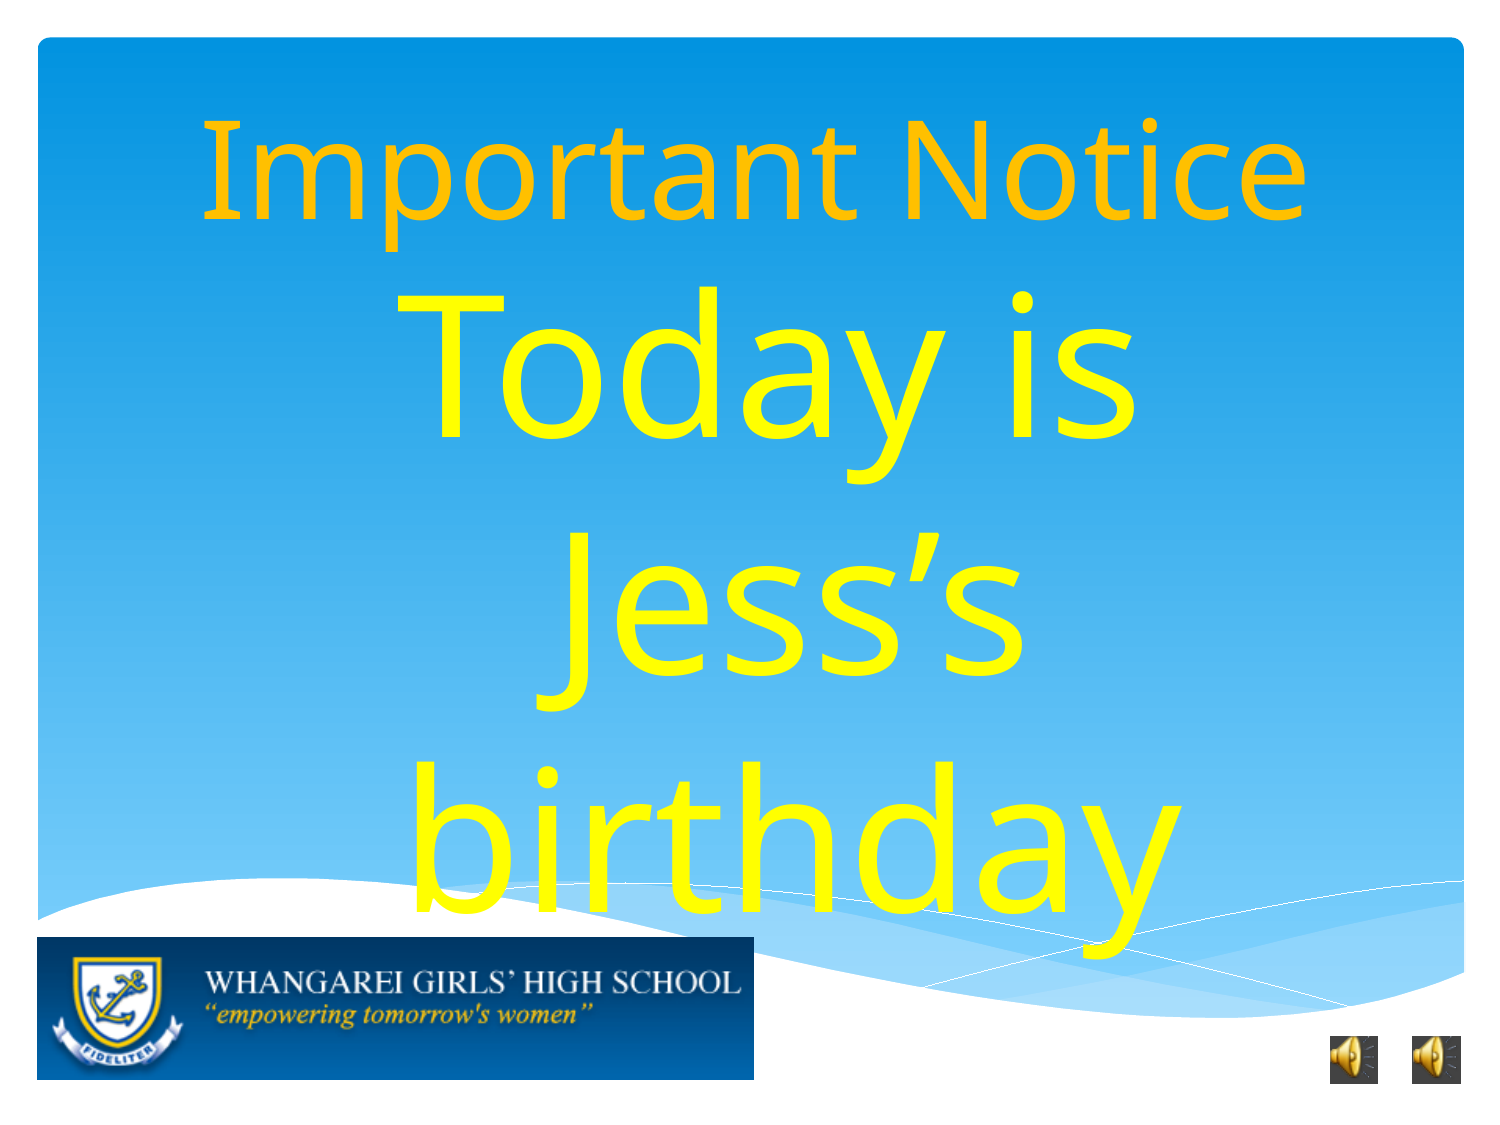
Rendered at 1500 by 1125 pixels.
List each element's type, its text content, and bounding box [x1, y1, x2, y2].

picture [37, 937, 754, 1080]
text_box Today is Jess’s birthday [149, 231, 1391, 963]
picture [1411, 1034, 1462, 1086]
picture [1328, 1034, 1380, 1086]
text_box Important Notice [149, 37, 1362, 255]
